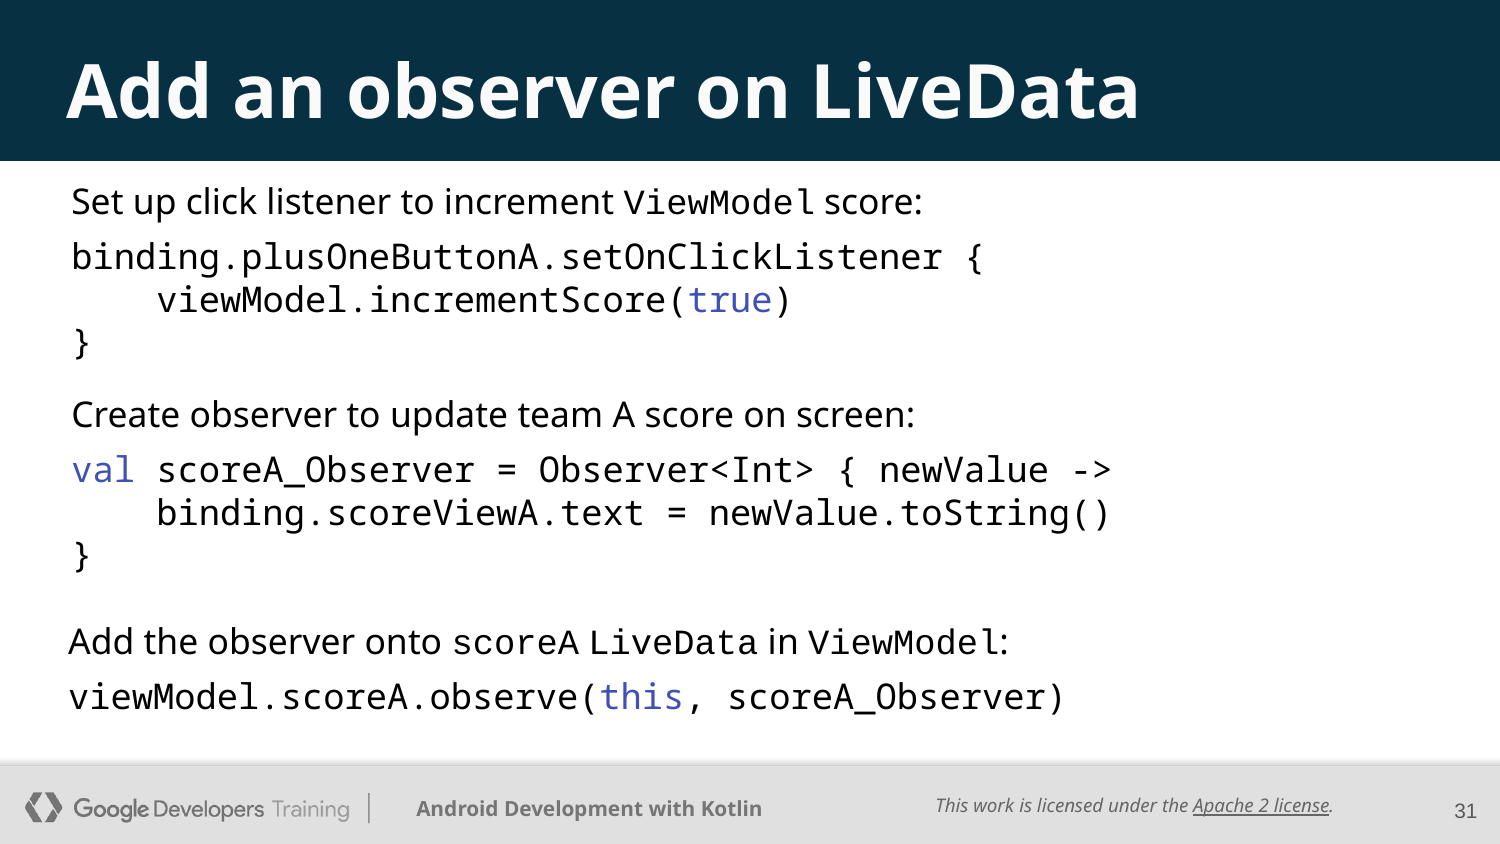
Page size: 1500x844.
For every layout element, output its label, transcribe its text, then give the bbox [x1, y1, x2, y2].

text_box Create observer to update team A score on screen: val scoreA_Observer = Observer<Int> { newValue -> binding.scoreViewA.text = newValue.toString() } [56, 377, 1449, 604]
picture [0, 161, 1500, 844]
slide_number ‹#› [1402, 777, 1493, 842]
text_box Add the observer onto scoreA LiveData in ViewModel: viewModel.scoreA.observe(this, scoreA_Observer) [53, 604, 1451, 716]
title Add an observer on LiveData [51, 28, 1449, 122]
list Set up click listener to increment ViewModel score: binding.plusOneButtonA.setOnClickListener { viewModel.incrementScore(true) } [56, 164, 1449, 377]
